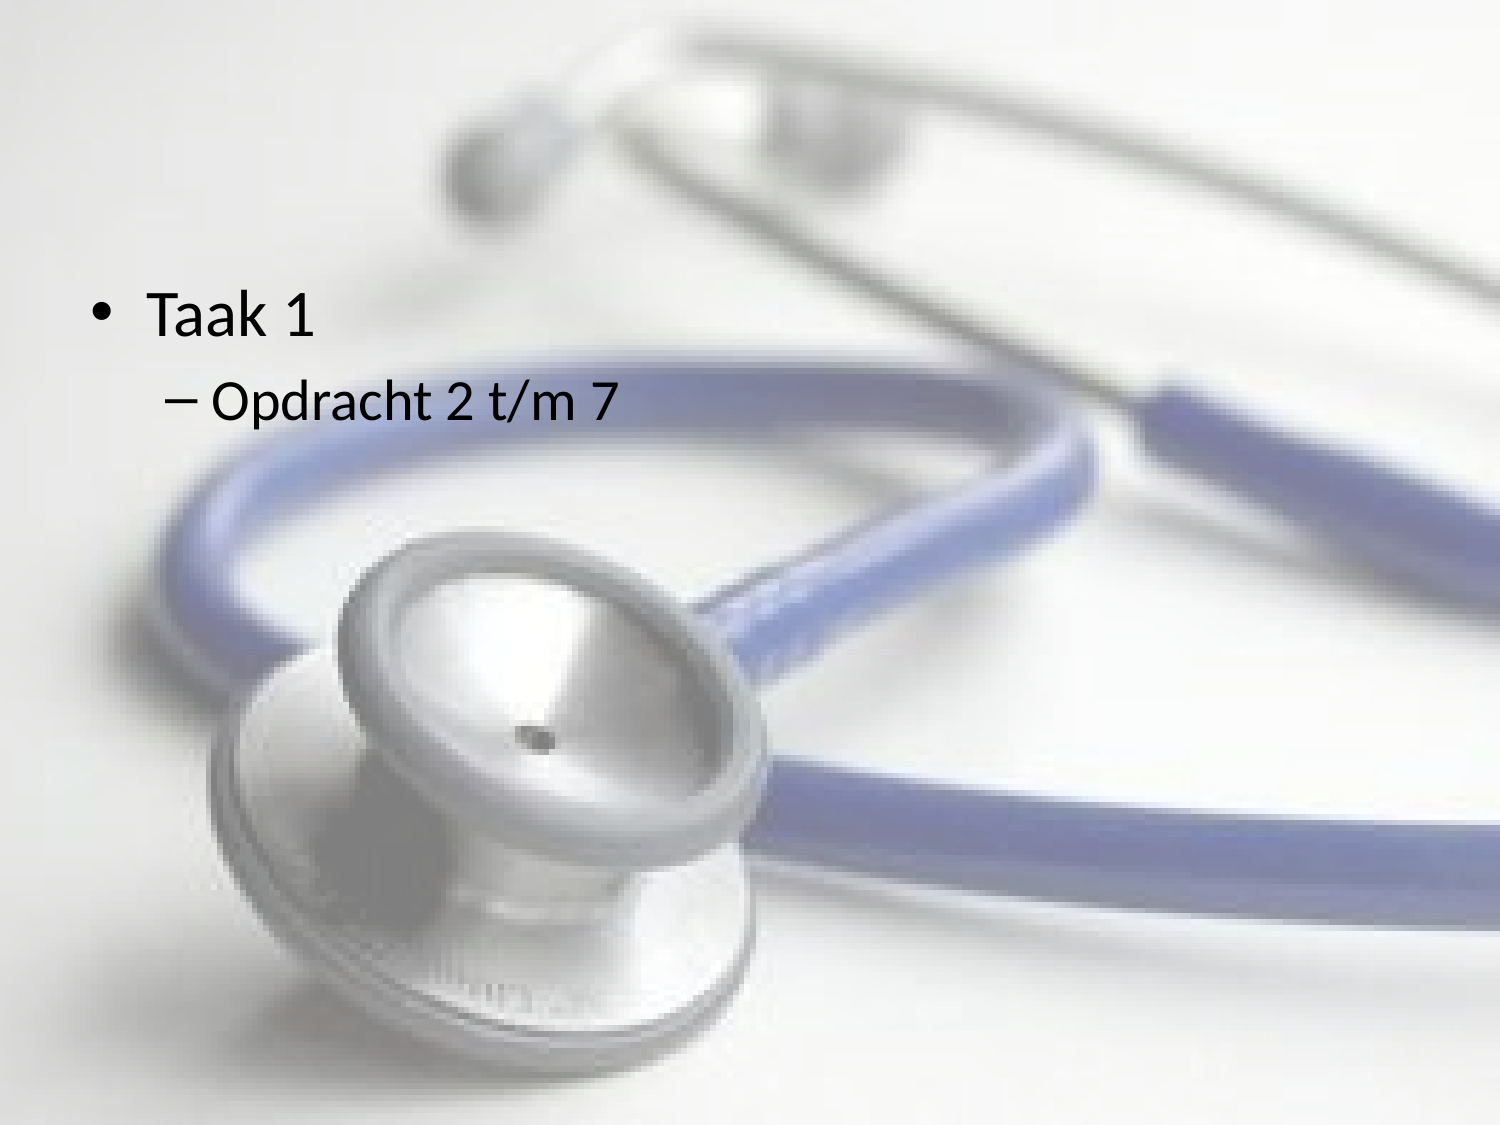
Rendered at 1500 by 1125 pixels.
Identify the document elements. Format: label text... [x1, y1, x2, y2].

list Taak 1 Opdracht 2 t/m 7 [75, 262, 1425, 1005]
